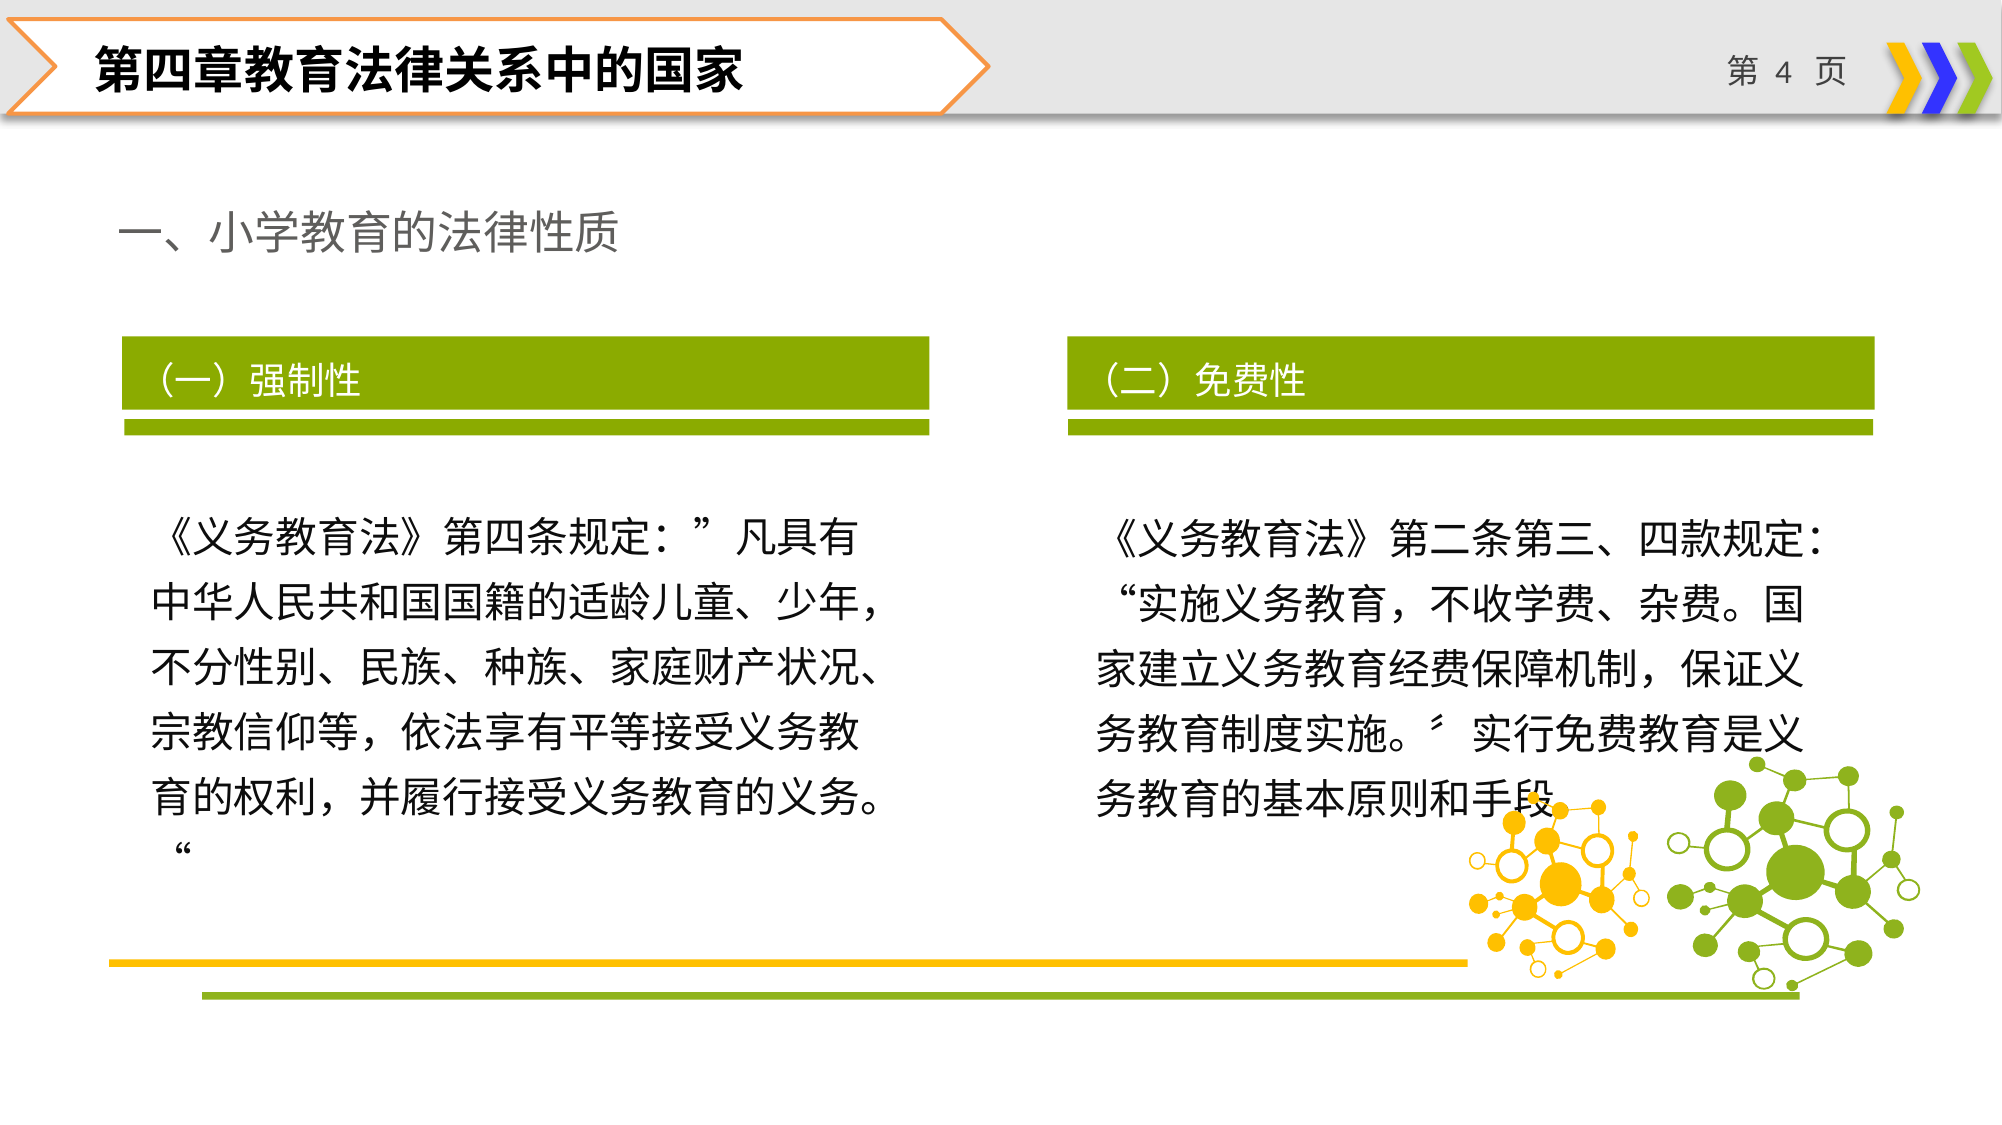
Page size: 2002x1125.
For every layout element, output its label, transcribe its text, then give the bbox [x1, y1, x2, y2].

text_box 一、小学教育的法律性质 [102, 196, 916, 267]
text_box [7, 18, 989, 114]
text_box 《义务教育法》第二条第三、四款规定：“实施义务教育，不收学费、杂费。国家建立义务教育经费保障机制，保证义务教育制度实施。〞实行免费教育是义务教育的基本原则和手段。 [1080, 490, 1862, 754]
text_box [1066, 417, 1875, 437]
picture [0, 0, 2002, 1125]
text_box （二）免费性 [1067, 336, 1875, 410]
text_box （一）强制性 [122, 336, 930, 410]
text_box 《义务教育法》第四条规定：”凡具有中华人民共和国国籍的适龄儿童、少年，不分性别、民族、种族、家庭财产状况、宗教信仰等，依法享有平等接受义务教育的权利，并履行接受义务教育的义务。“ [135, 488, 916, 754]
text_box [108, 755, 1923, 1000]
text_box [122, 417, 931, 437]
